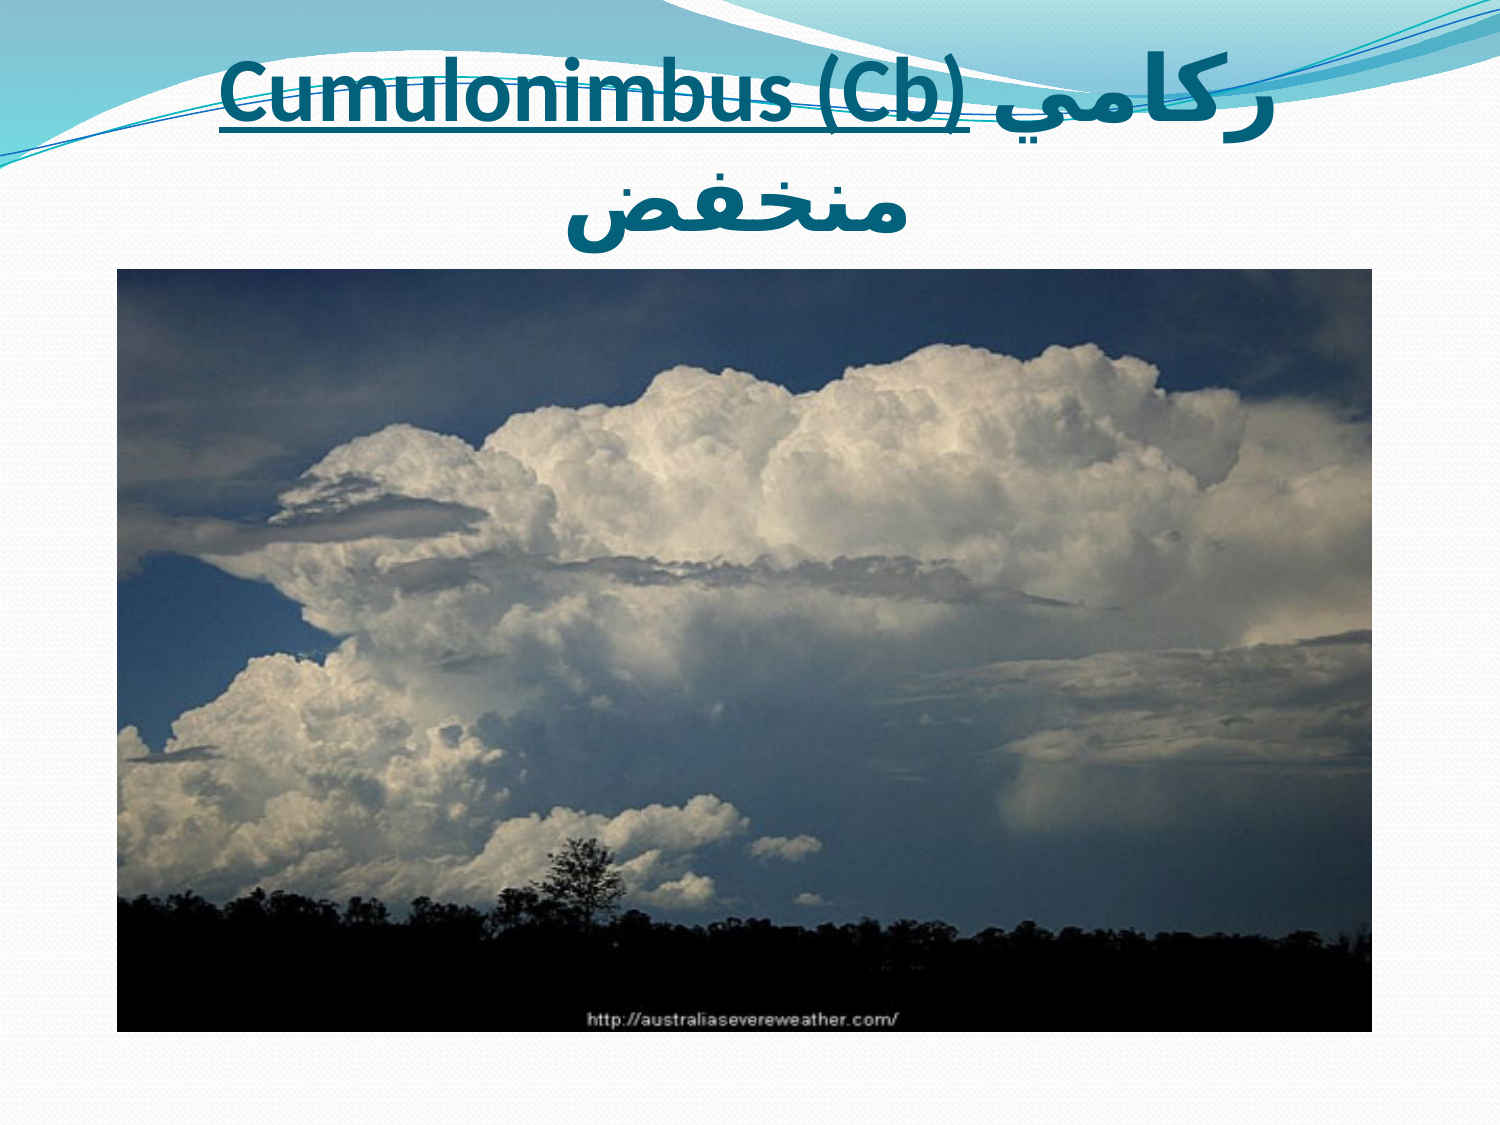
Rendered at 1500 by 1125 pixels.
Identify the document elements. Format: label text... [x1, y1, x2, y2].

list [116, 269, 1372, 1032]
title Cumulonimbus (Cb) ركامي منخفض [75, 115, 1425, 250]
